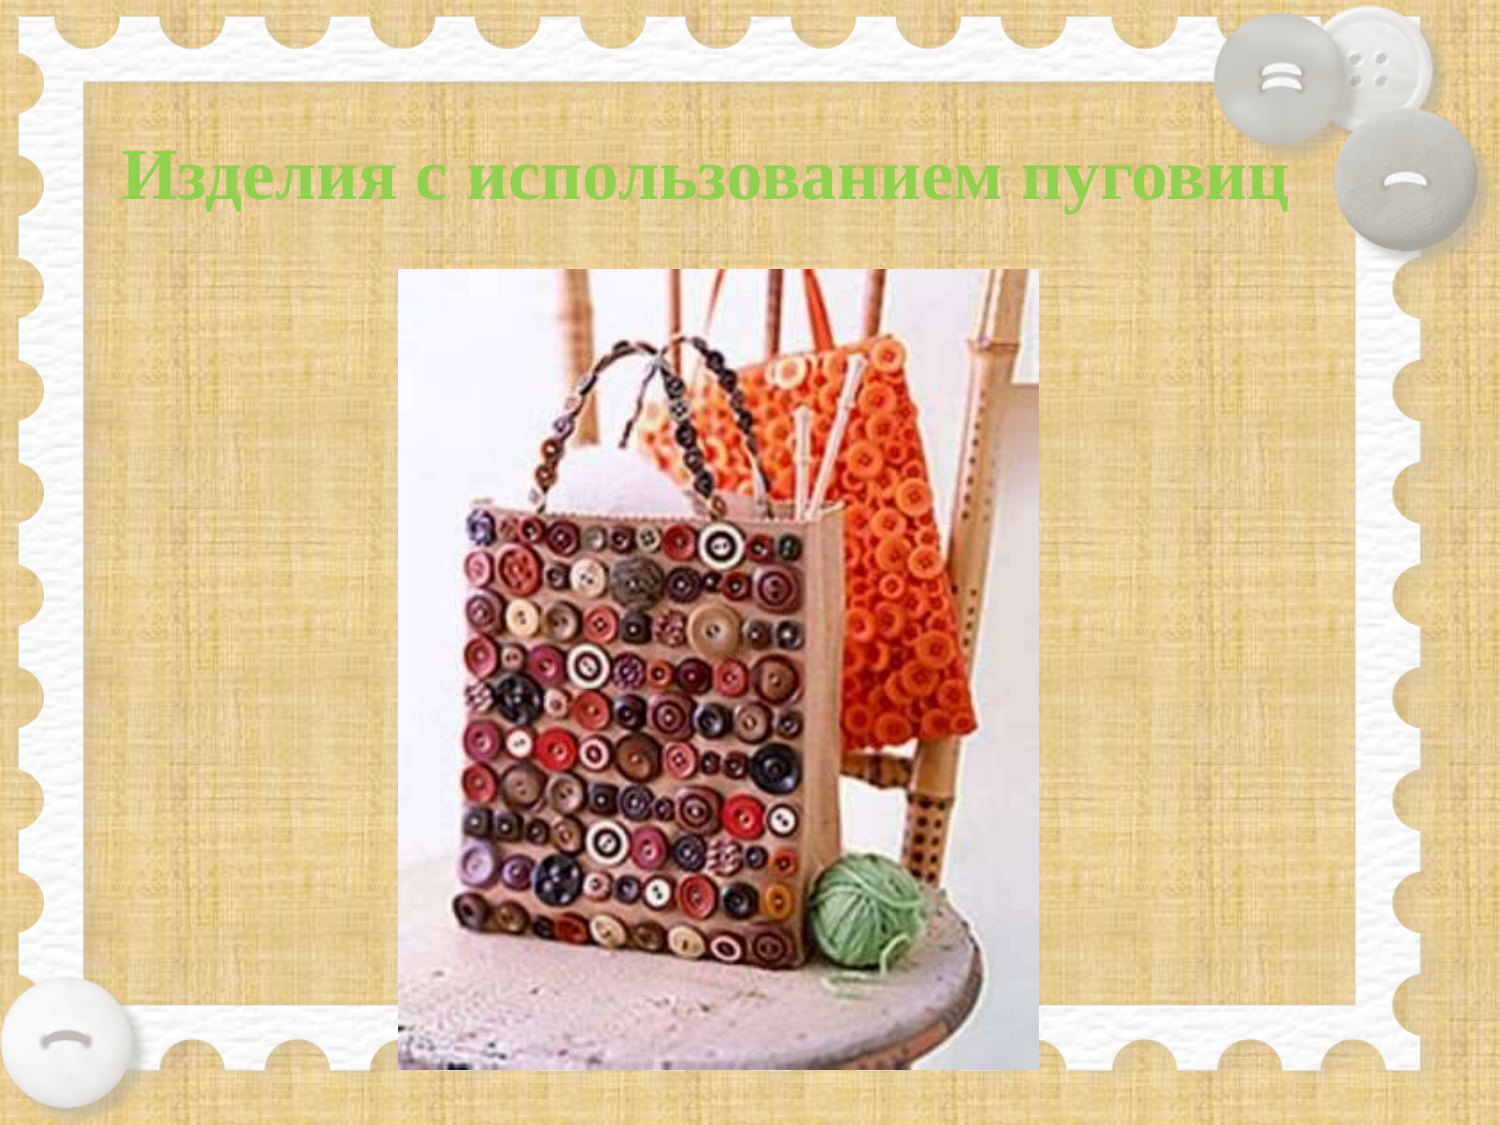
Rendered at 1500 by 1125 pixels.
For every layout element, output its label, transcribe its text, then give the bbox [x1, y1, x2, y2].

title Изделия с использованием пуговиц [82, 82, 1348, 258]
picture [398, 269, 1039, 1070]
